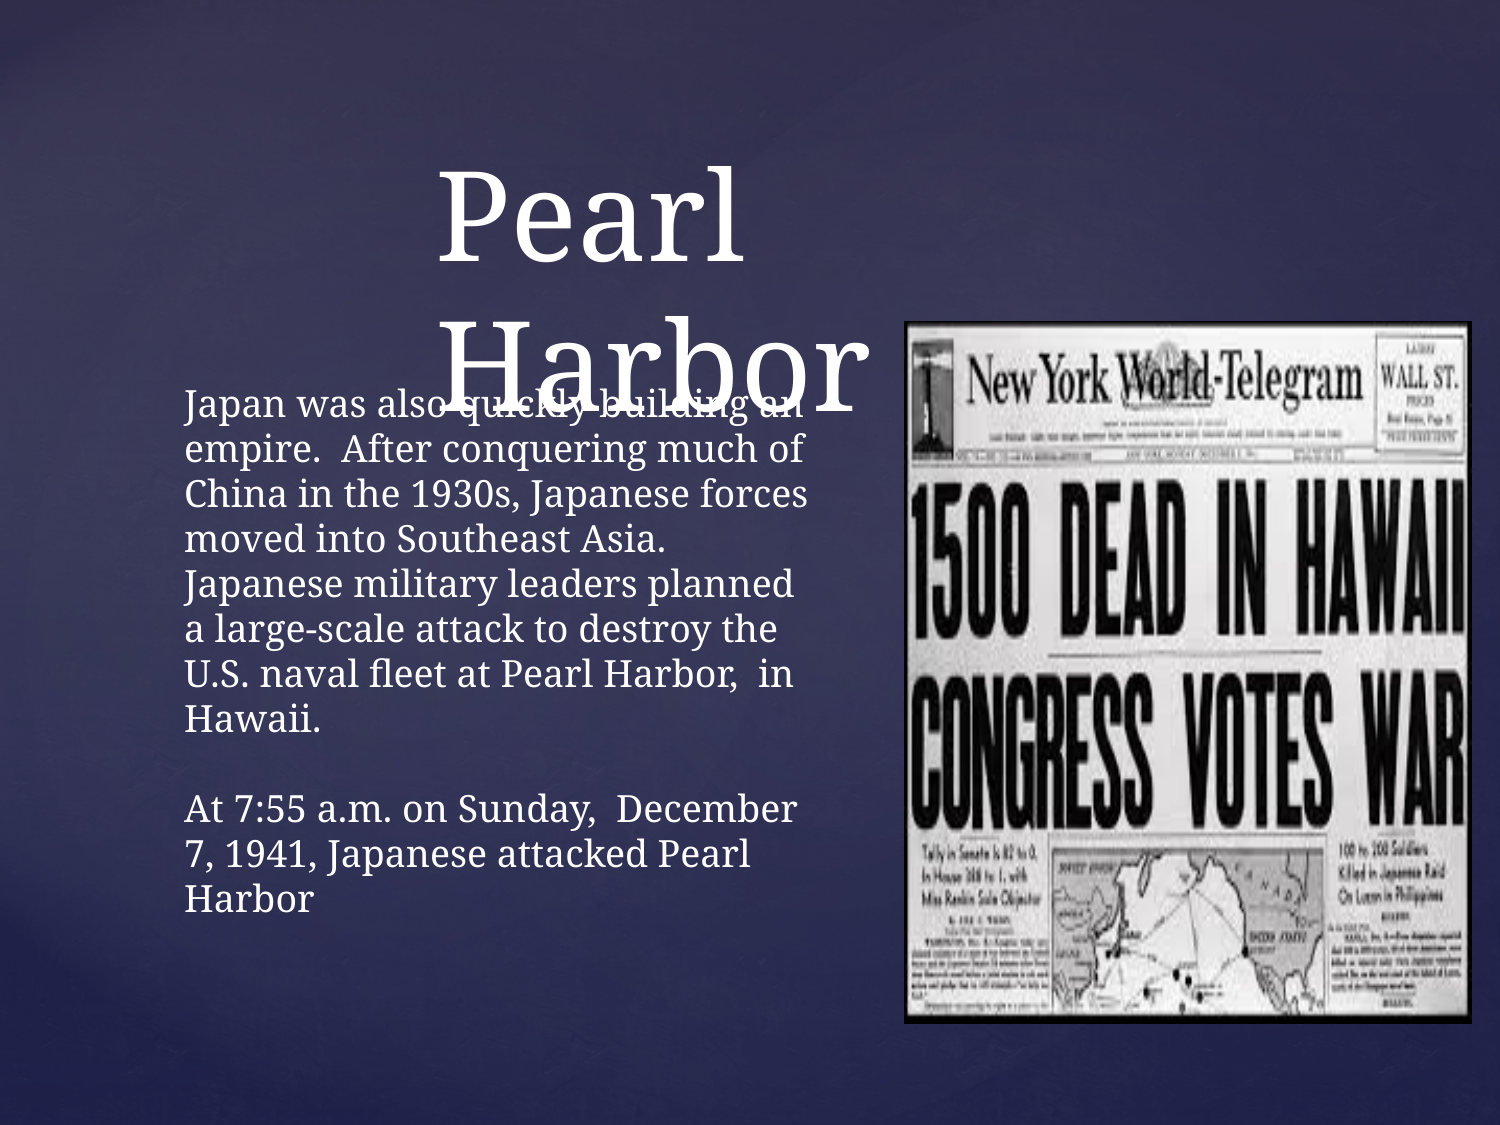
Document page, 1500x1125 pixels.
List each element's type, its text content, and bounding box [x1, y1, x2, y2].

picture [903, 320, 1472, 1024]
text_box Pearl Harbor [420, 128, 1215, 444]
text_box Japan was also quickly building an empire. After conquering much of China in the 1930s, Japanese forces moved into Southeast Asia. Japanese military leaders planned a large-scale attack to destroy the U.S. naval fleet at Pearl Harbor, in Hawaii. At 7:55 a.m. on Sunday, December 7, 1941, Japanese attacked Pearl Harbor [169, 372, 834, 928]
